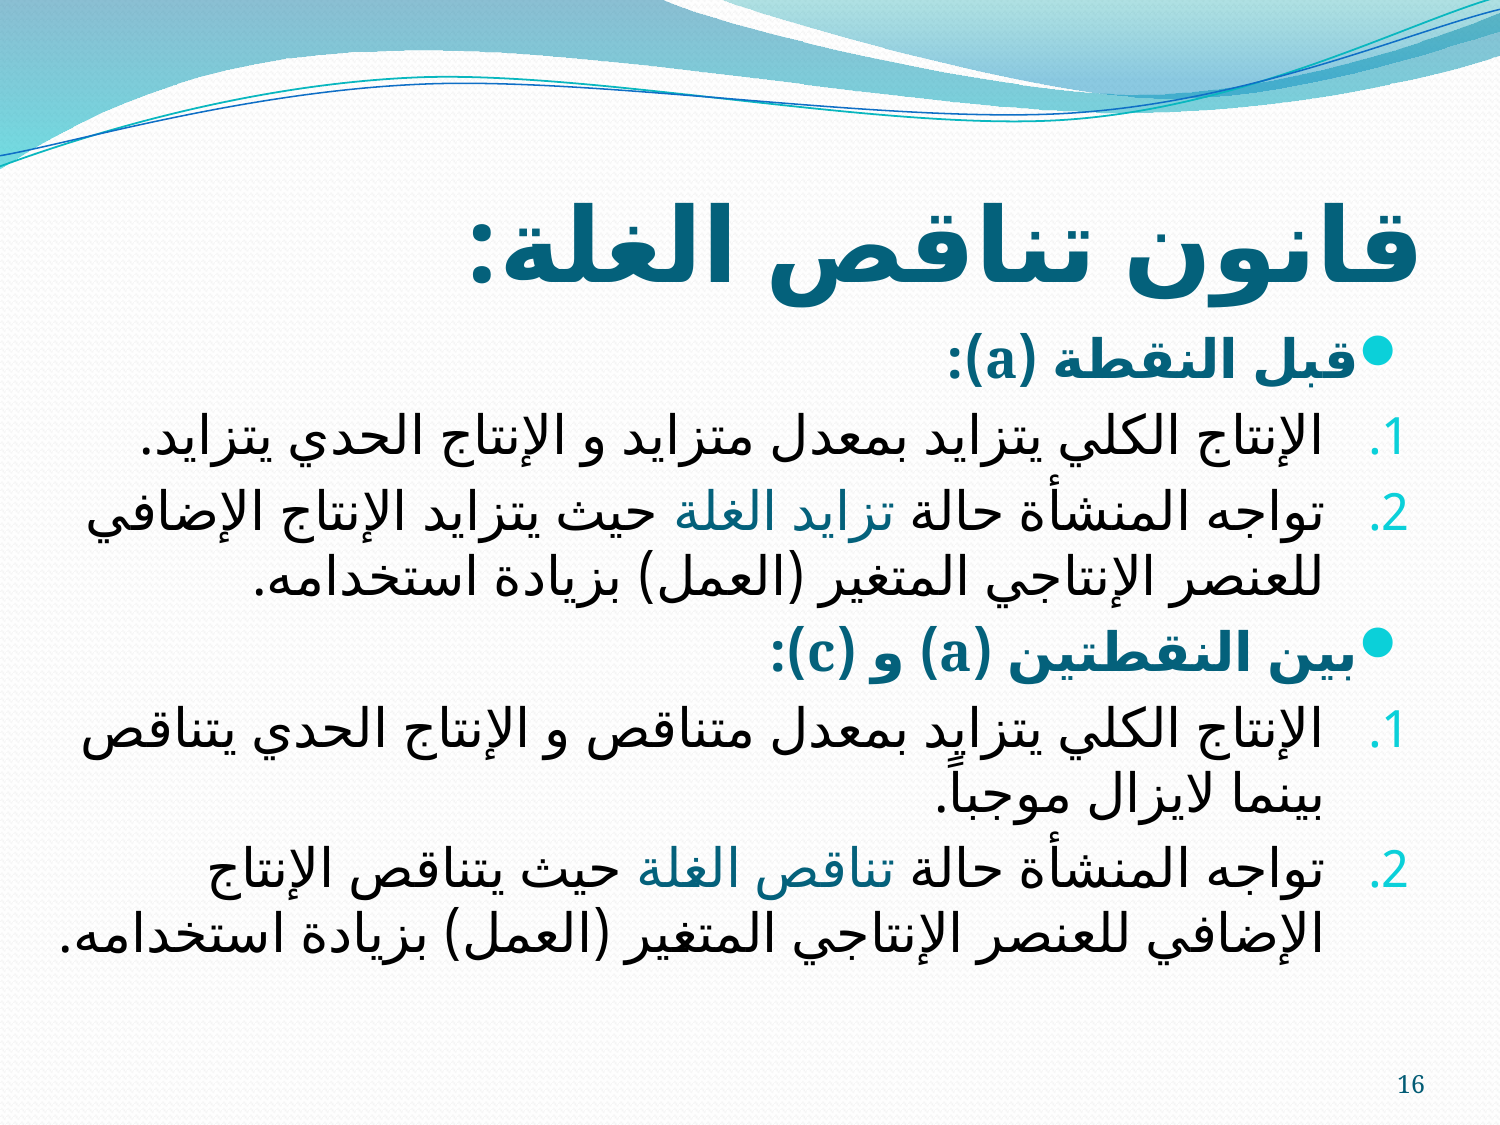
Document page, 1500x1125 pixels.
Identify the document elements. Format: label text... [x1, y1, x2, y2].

slide_number 16 [1299, 1042, 1425, 1103]
list قبل النقطة (a): الإنتاج الكلي يتزايد بمعدل متزايد و الإنتاج الحدي يتزايد. تواجه المنشأة حالة تزايد الغلة حيث يتزايد الإنتاج الإضافي للعنصر الإنتاجي المتغير (العمل) بزيادة استخدامه. بين النقطتين (a) و (c): الإنتاج الكلي يتزايد بمعدل متناقص و الإنتاج الحدي يتناقص بينما لايزال موجباً. تواجه المنشأة حالة تناقص الغلة حيث يتناقص الإنتاج الإضافي للعنصر الإنتاجي المتغير (العمل) بزيادة استخدامه. [29, 317, 1425, 1038]
title قانون تناقص الغلة: [75, 115, 1425, 303]
